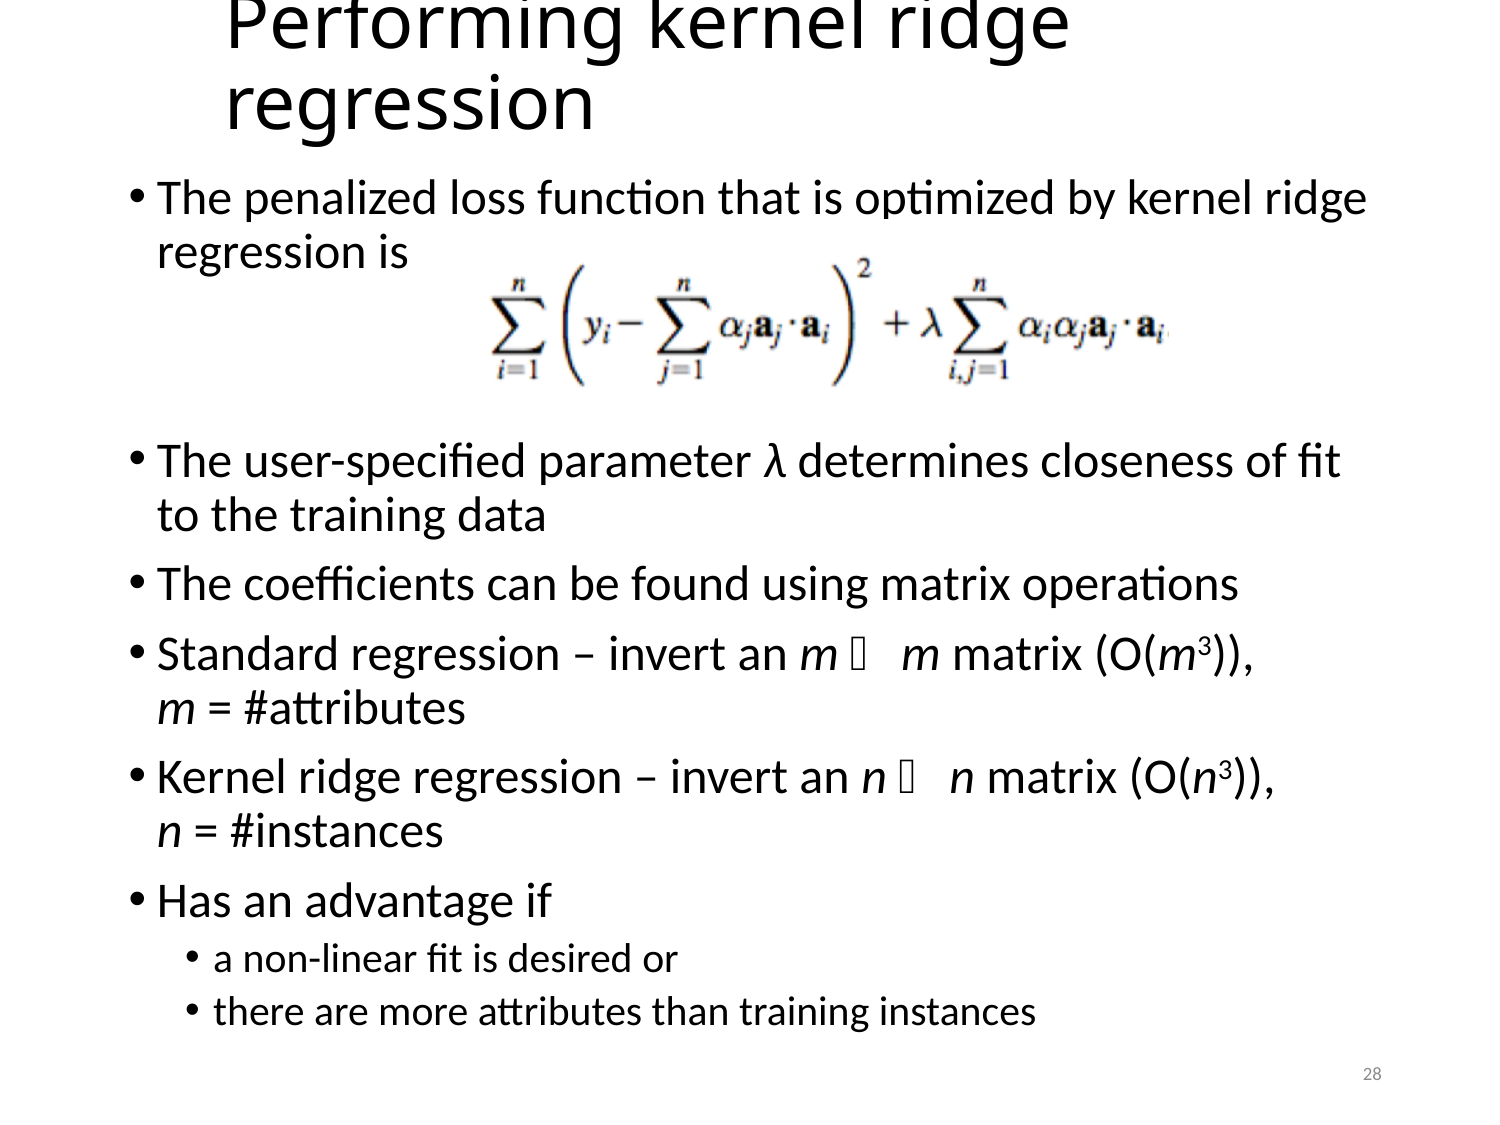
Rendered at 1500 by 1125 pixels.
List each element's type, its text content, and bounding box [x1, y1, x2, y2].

list The penalized loss function that is optimized by kernel ridge regression is The user-specified parameter λ determines closeness of fit to the training data The coefficients can be found using matrix operations Standard regression – invert an m  m matrix (O(m3)), m = #attributes Kernel ridge regression – invert an n  n matrix (O(n3)), n = #instances Has an advantage if a non-linear fit is desired or there are more attributes than training instances [113, 163, 1397, 1079]
slide_number 28 [1059, 1042, 1397, 1103]
title Performing kernel ridge regression [209, 0, 1285, 159]
picture [469, 219, 1169, 398]
